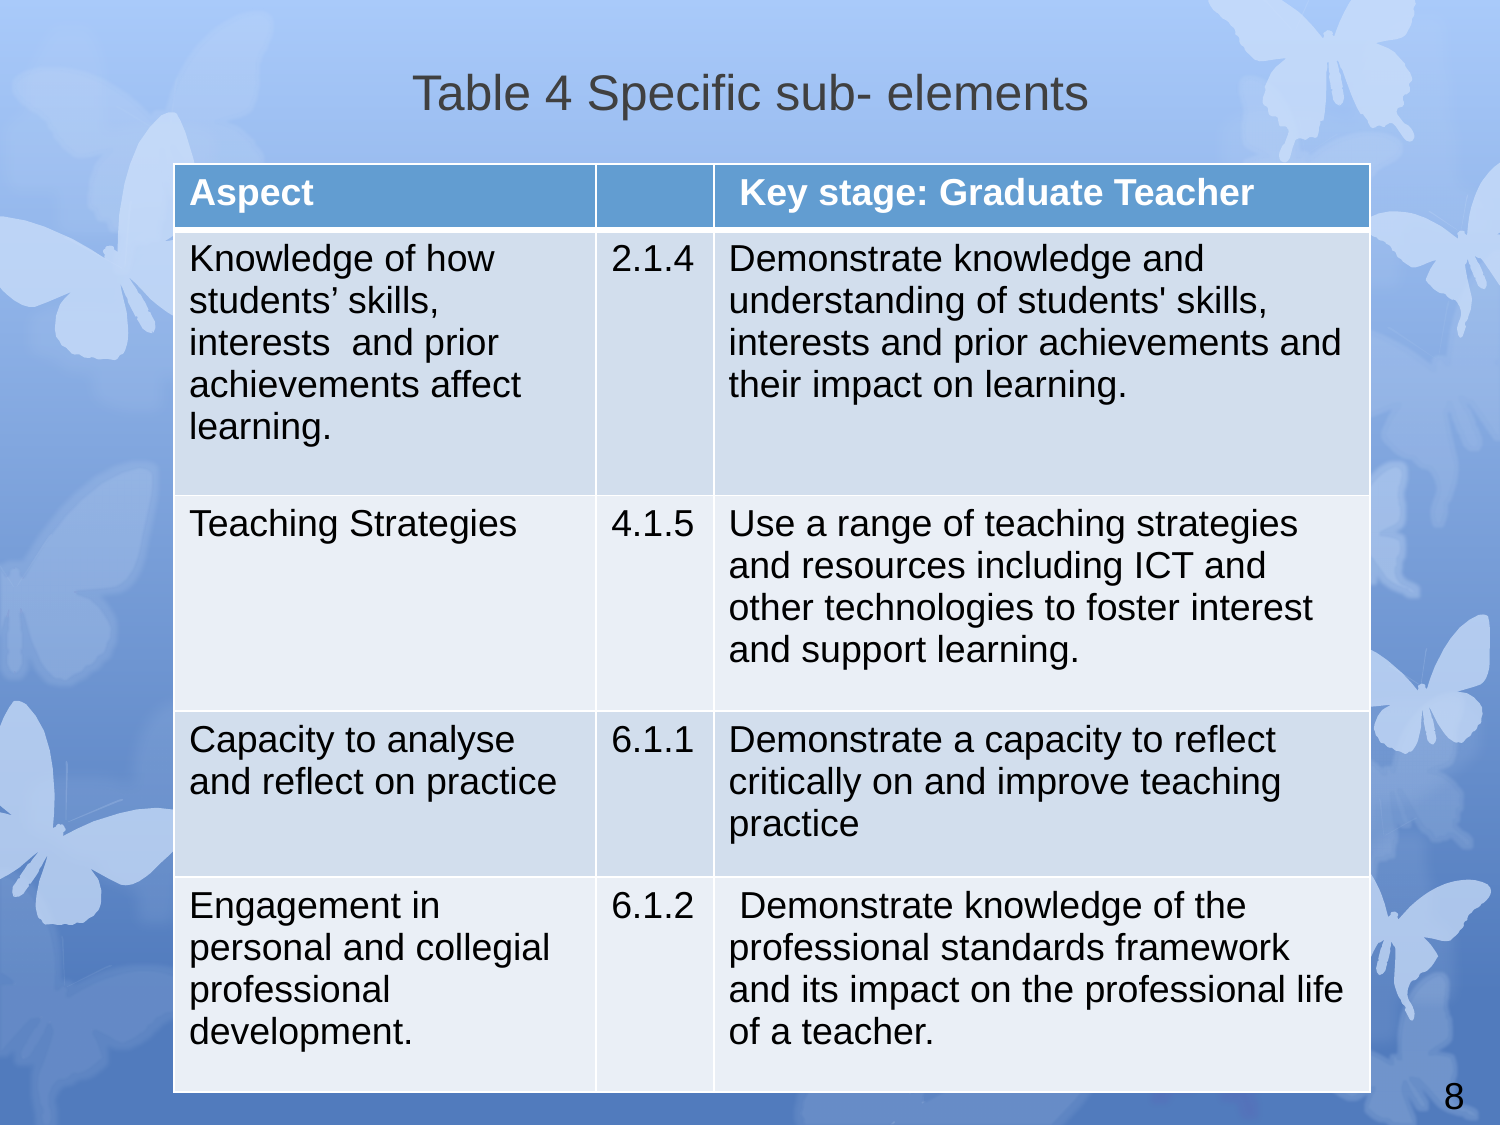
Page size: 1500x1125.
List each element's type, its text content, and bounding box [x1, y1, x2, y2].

table_cell 2.1.4 [597, 233, 713, 495]
table_cell 6.1.2 [597, 878, 713, 1091]
table_cell 4.1.5 [597, 496, 713, 710]
table_cell Knowledge of how students’ skills, interests and prior achievements affect learning. [175, 233, 595, 495]
table_cell Teaching Strategies [175, 496, 595, 710]
table_header Key stage: Graduate Teacher [715, 165, 1369, 227]
table_header [597, 165, 713, 227]
title Table 4 Specific sub- elements [159, 45, 1329, 135]
table_cell Engagement in personal and collegial professional development. [175, 878, 595, 1091]
table_cell Demonstrate knowledge of the professional standards framework and its impact on the professional life of a teacher. [715, 878, 1369, 1091]
table_cell Capacity to analyse and reflect on practice [175, 712, 595, 876]
table_cell Demonstrate a capacity to reflect critically on and improve teaching practice [715, 712, 1369, 876]
table_cell Use a range of teaching strategies and resources including ICT and other technologies to foster interest and support learning. [715, 496, 1369, 710]
table_cell 6.1.1 [597, 712, 713, 876]
table_cell Demonstrate knowledge and understanding of students' skills, interests and prior achievements and their impact on learning. [715, 233, 1369, 495]
text_box 8 [1429, 1064, 1489, 1125]
table_header Aspect [175, 165, 595, 227]
